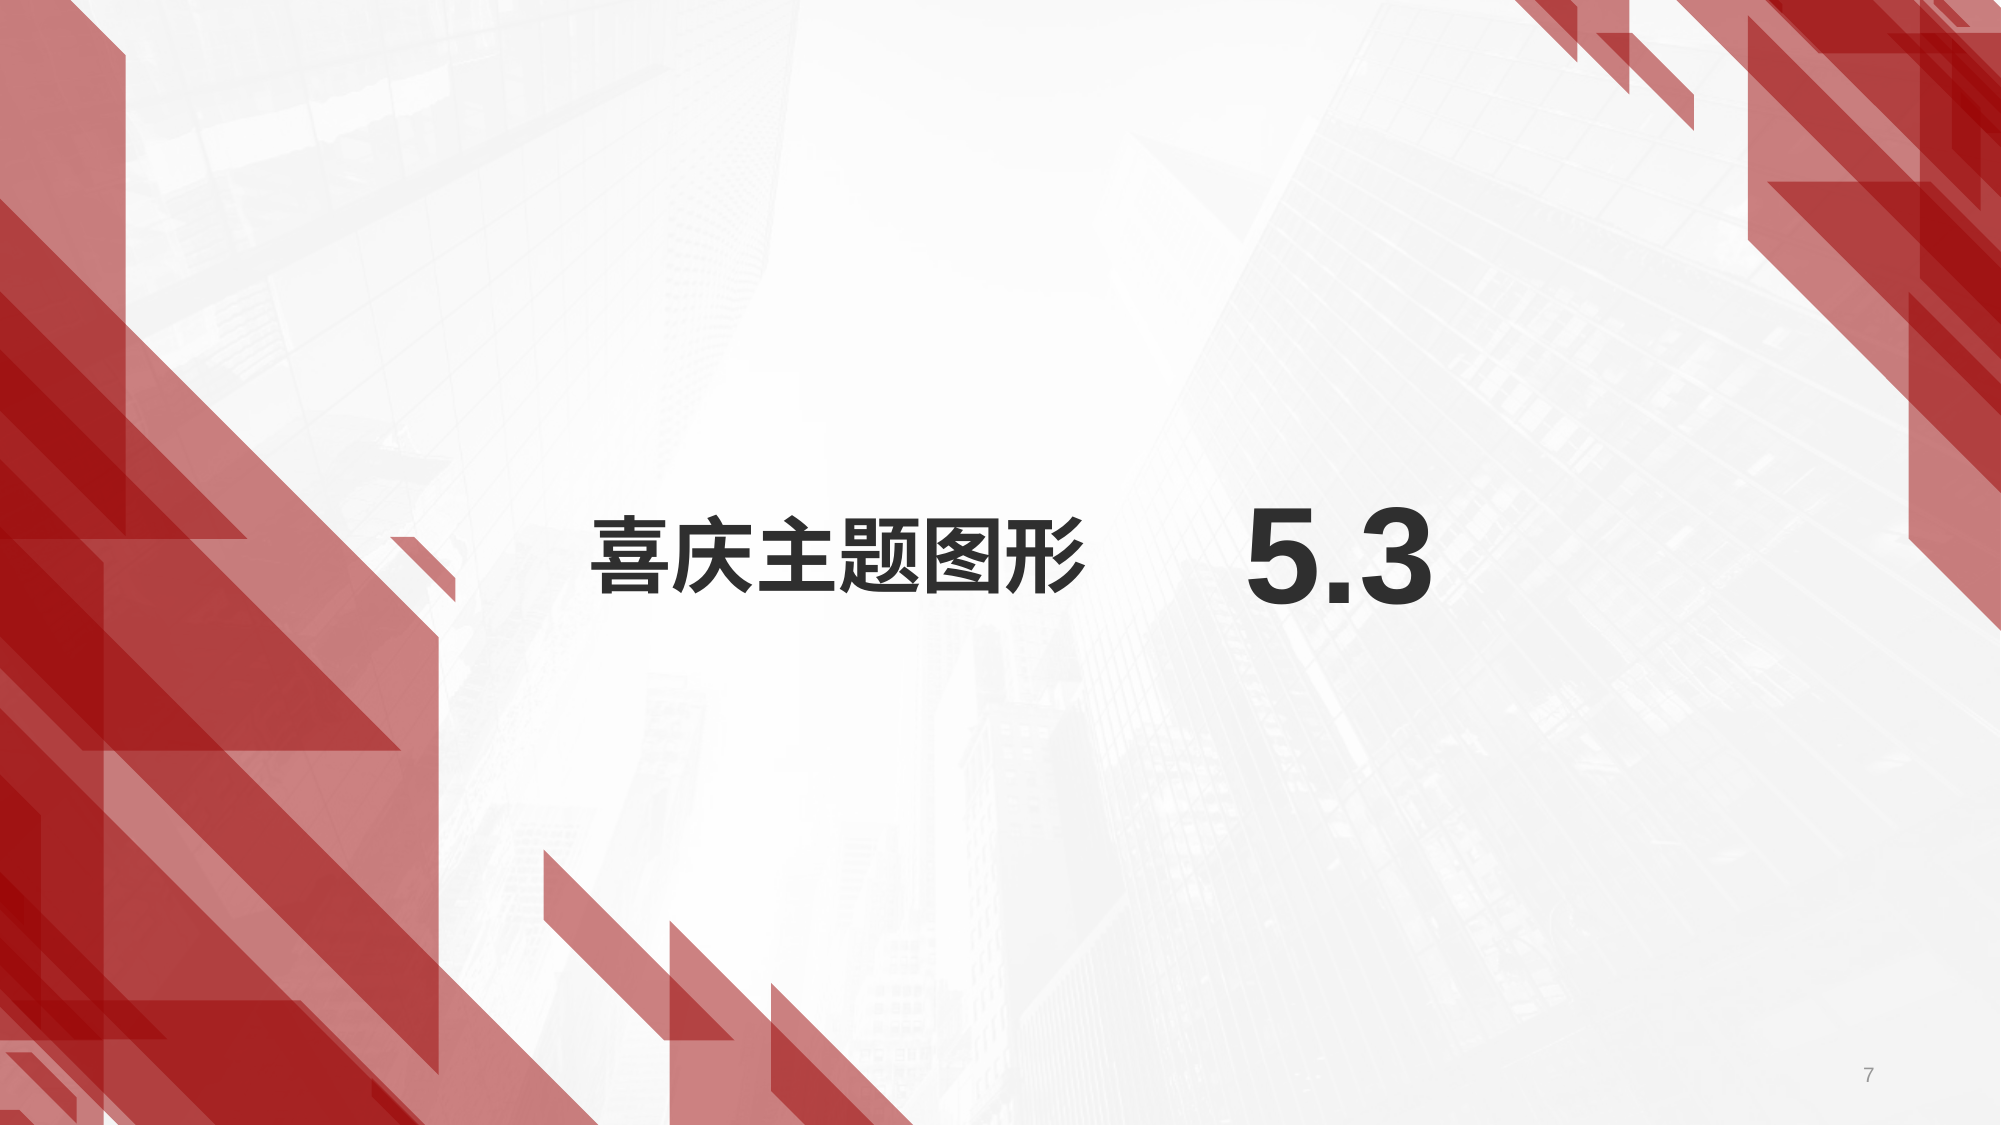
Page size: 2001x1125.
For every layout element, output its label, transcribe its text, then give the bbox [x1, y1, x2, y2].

title 喜庆主题图形 [573, 485, 1107, 611]
slide_number 7 [1452, 1056, 1890, 1092]
list 5.3 [1229, 457, 1453, 639]
